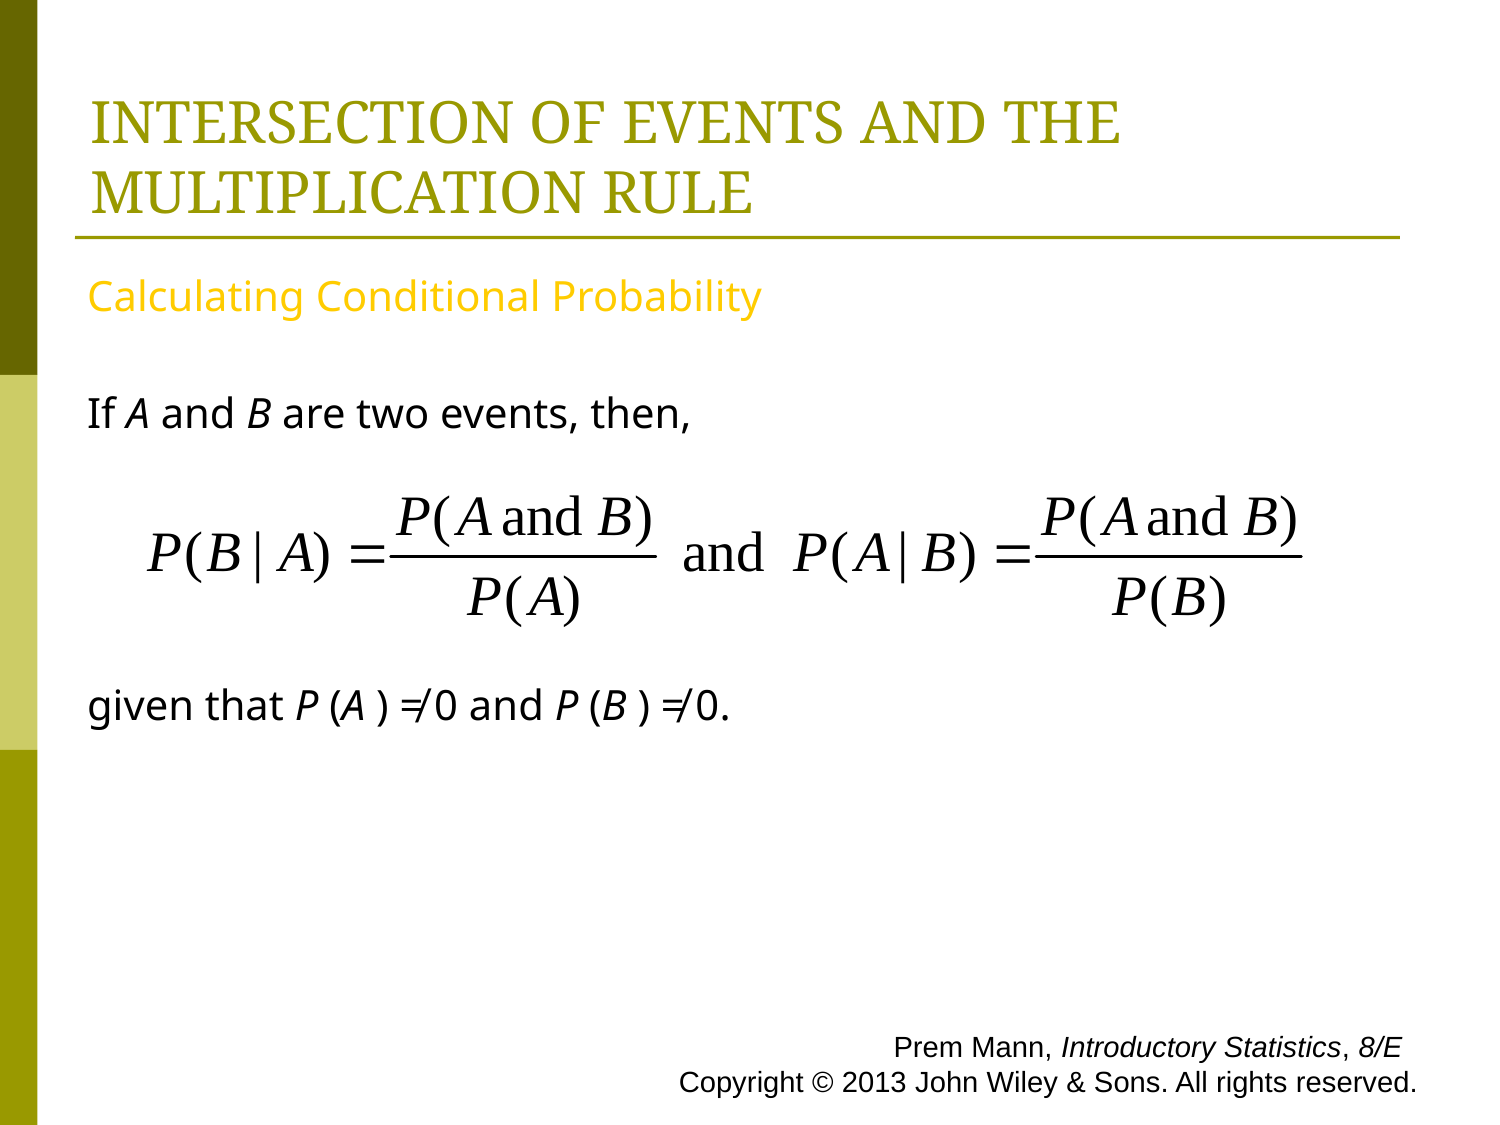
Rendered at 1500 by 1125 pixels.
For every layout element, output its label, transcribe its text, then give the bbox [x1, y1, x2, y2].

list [137, 480, 1313, 638]
text_box Prem Mann, Introductory Statistics, 8/E Copyright © 2013 John Wiley & Sons. All rights reserved. [664, 1020, 1449, 1106]
title INTERSECTION OF EVENTS AND THE MULTIPLICATION RULE [75, 45, 1425, 233]
list Calculating Conditional Probability If A and B are two events, then, given that P (A ) ≠ 0 and P (B ) ≠ 0. [15, 262, 1363, 1002]
